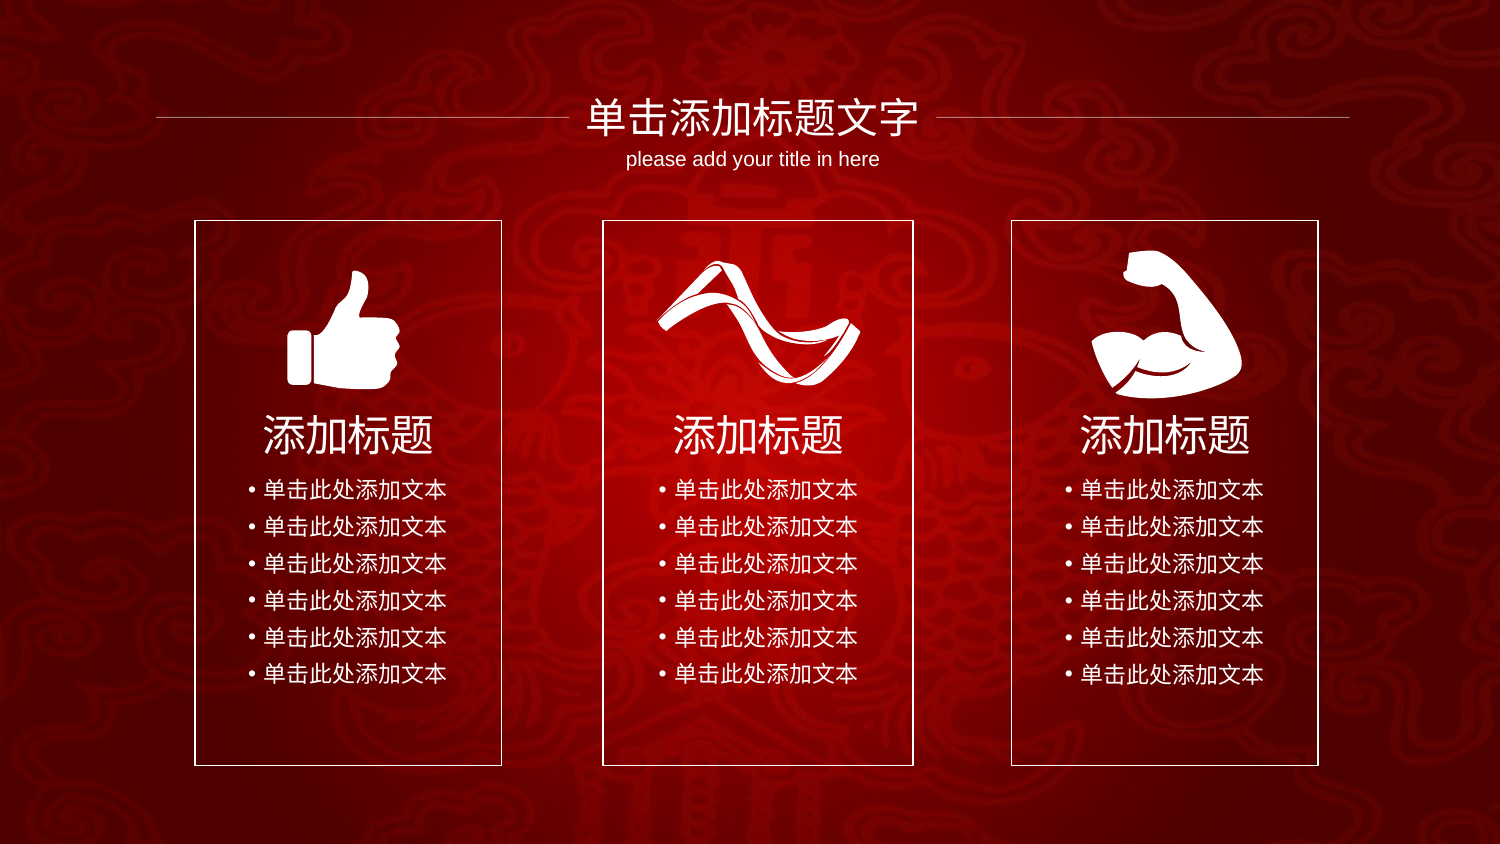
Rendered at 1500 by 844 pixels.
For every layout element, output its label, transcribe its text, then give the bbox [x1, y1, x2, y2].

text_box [603, 220, 913, 766]
text_box please add your title in here [610, 138, 895, 179]
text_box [1011, 220, 1318, 766]
text_box 单击添加标题文字 [570, 84, 935, 150]
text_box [194, 220, 502, 766]
picture [0, 0, 1500, 844]
